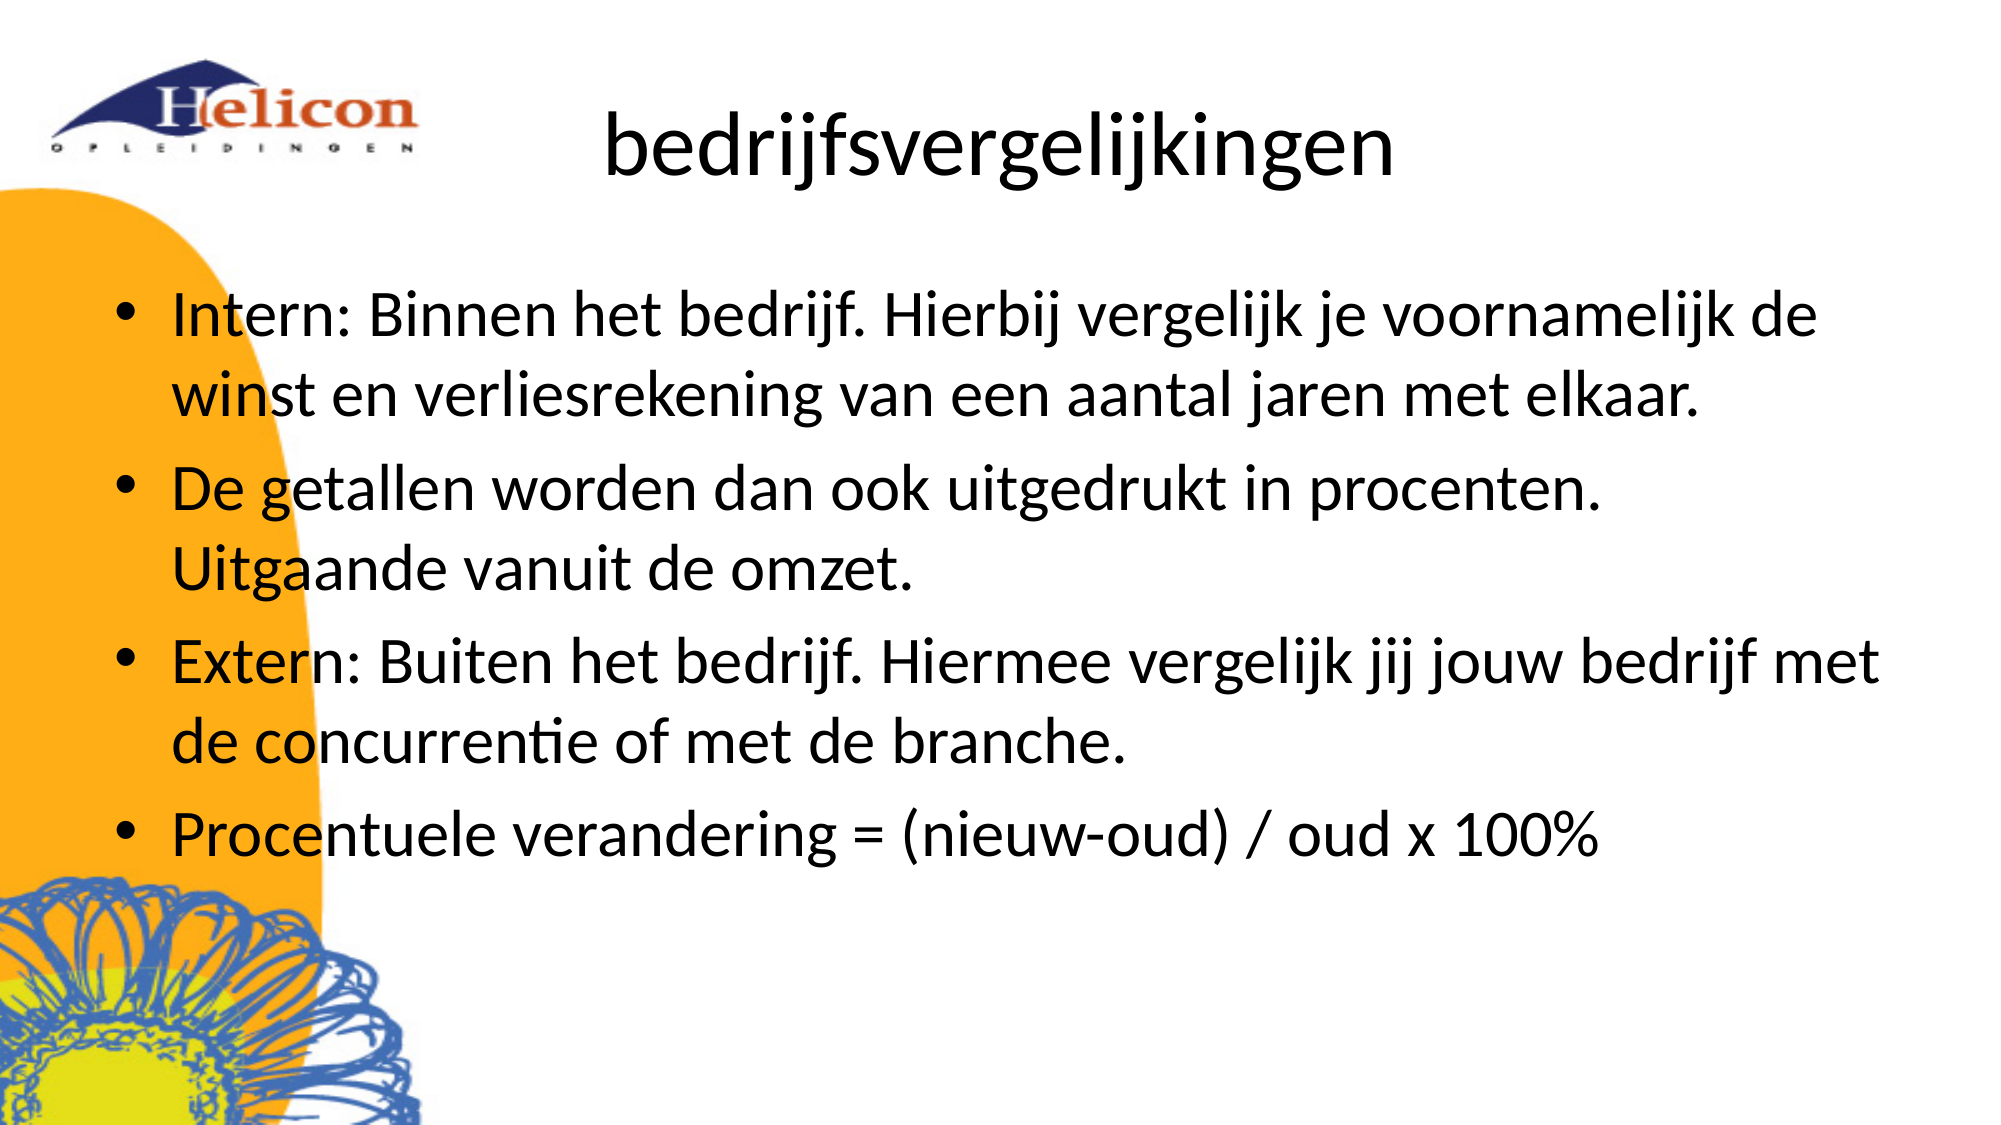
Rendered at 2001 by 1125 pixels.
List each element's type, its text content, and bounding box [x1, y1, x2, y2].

list Intern: Binnen het bedrijf. Hierbij vergelijk je voornamelijk de winst en verliesrekening van een aantal jaren met elkaar. De getallen worden dan ook uitgedrukt in procenten. Uitgaande vanuit de omzet. Extern: Buiten het bedrijf. Hiermee vergelijk jij jouw bedrijf met de concurrentie of met de branche. Procentuele verandering = (nieuw-oud) / oud x 100% [99, 262, 1900, 1005]
picture [0, 0, 2001, 1125]
title bedrijfsvergelijkingen [99, 45, 1900, 233]
